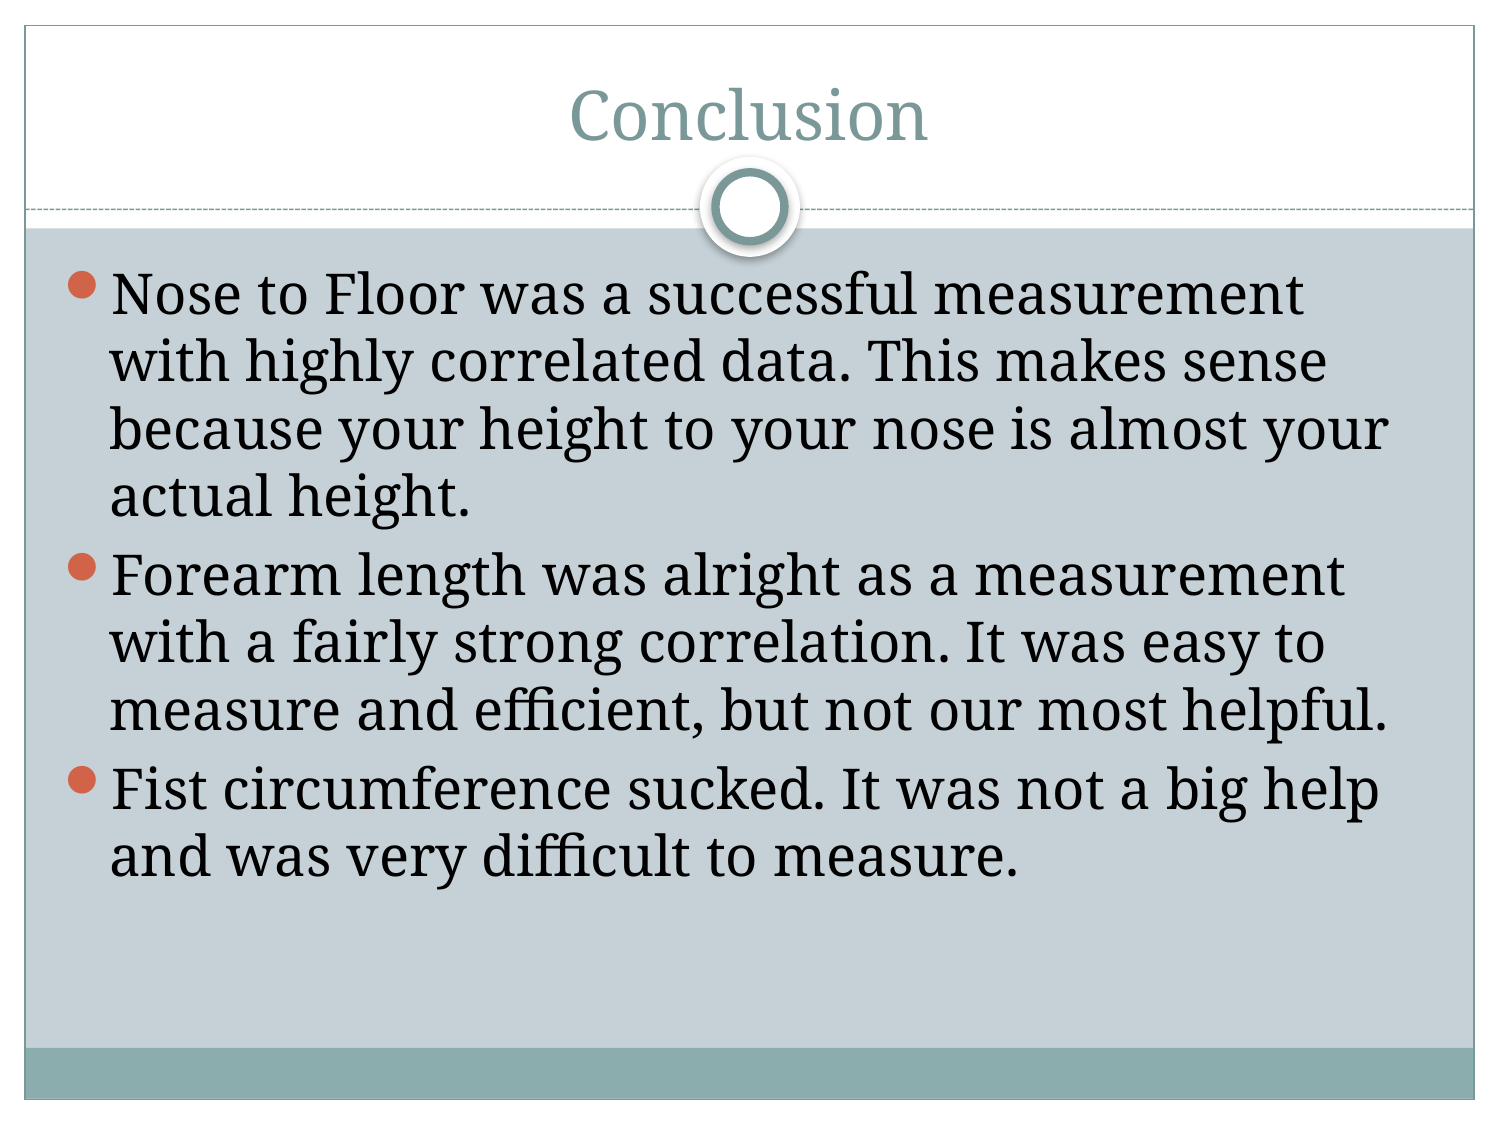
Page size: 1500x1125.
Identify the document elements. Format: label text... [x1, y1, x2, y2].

title Conclusion [49, 37, 1450, 162]
list Nose to Floor was a successful measurement with highly correlated data. This makes sense because your height to your nose is almost your actual height. Forearm length was alright as a measurement with a fairly strong correlation. It was easy to measure and efficient, but not our most helpful. Fist circumference sucked. It was not a big help and was very difficult to measure. [49, 250, 1445, 1001]
